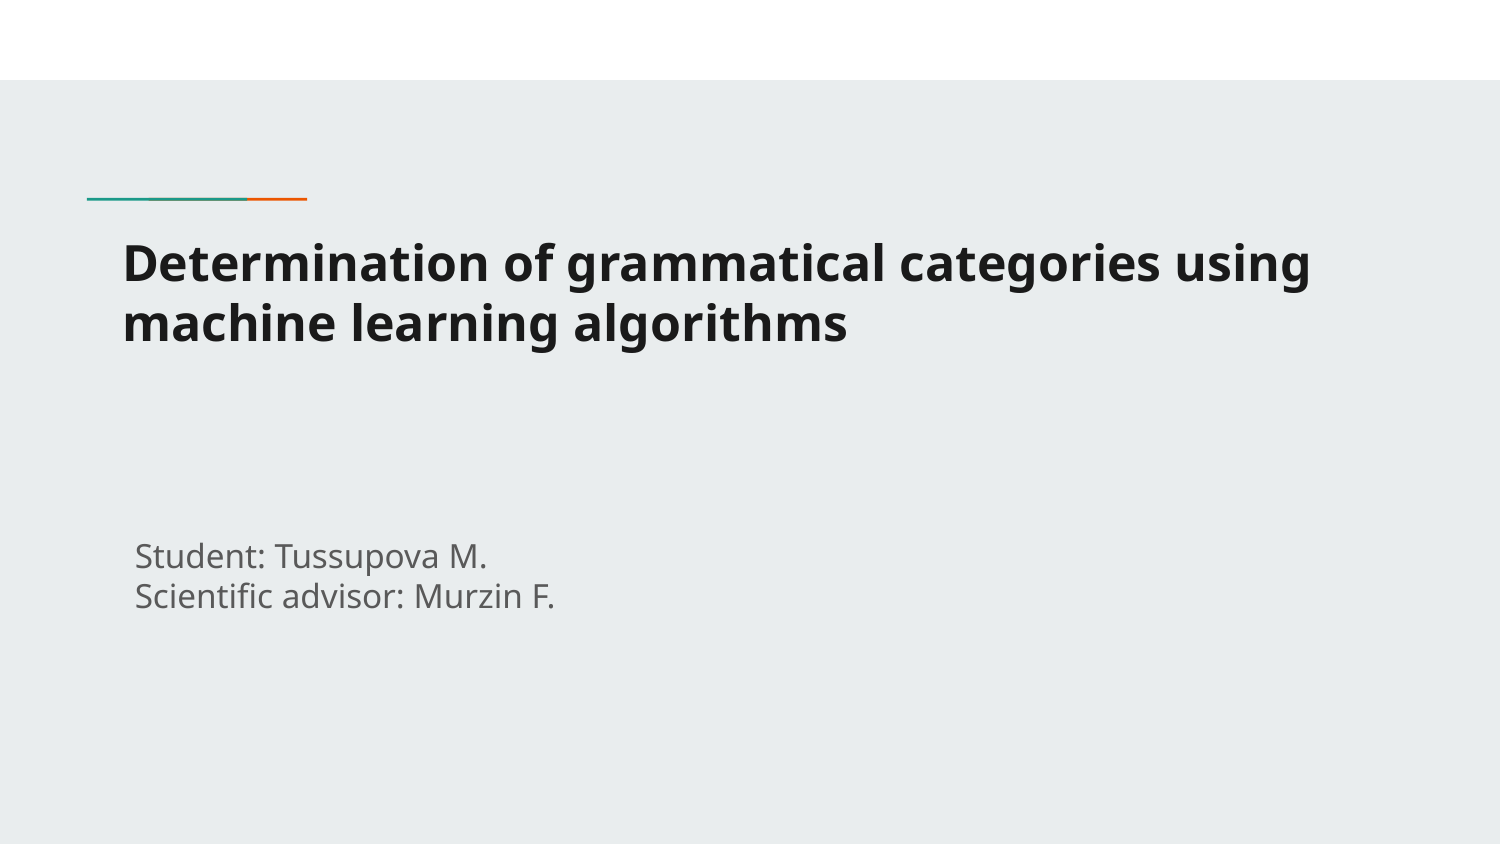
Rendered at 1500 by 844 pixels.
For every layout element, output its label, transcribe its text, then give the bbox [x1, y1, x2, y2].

title Determination of grammatical categories using machine learning algorithms [107, 216, 1369, 490]
subtitle Student: Tussupova M. Scientific advisor: Murzin F. [119, 520, 1381, 610]
